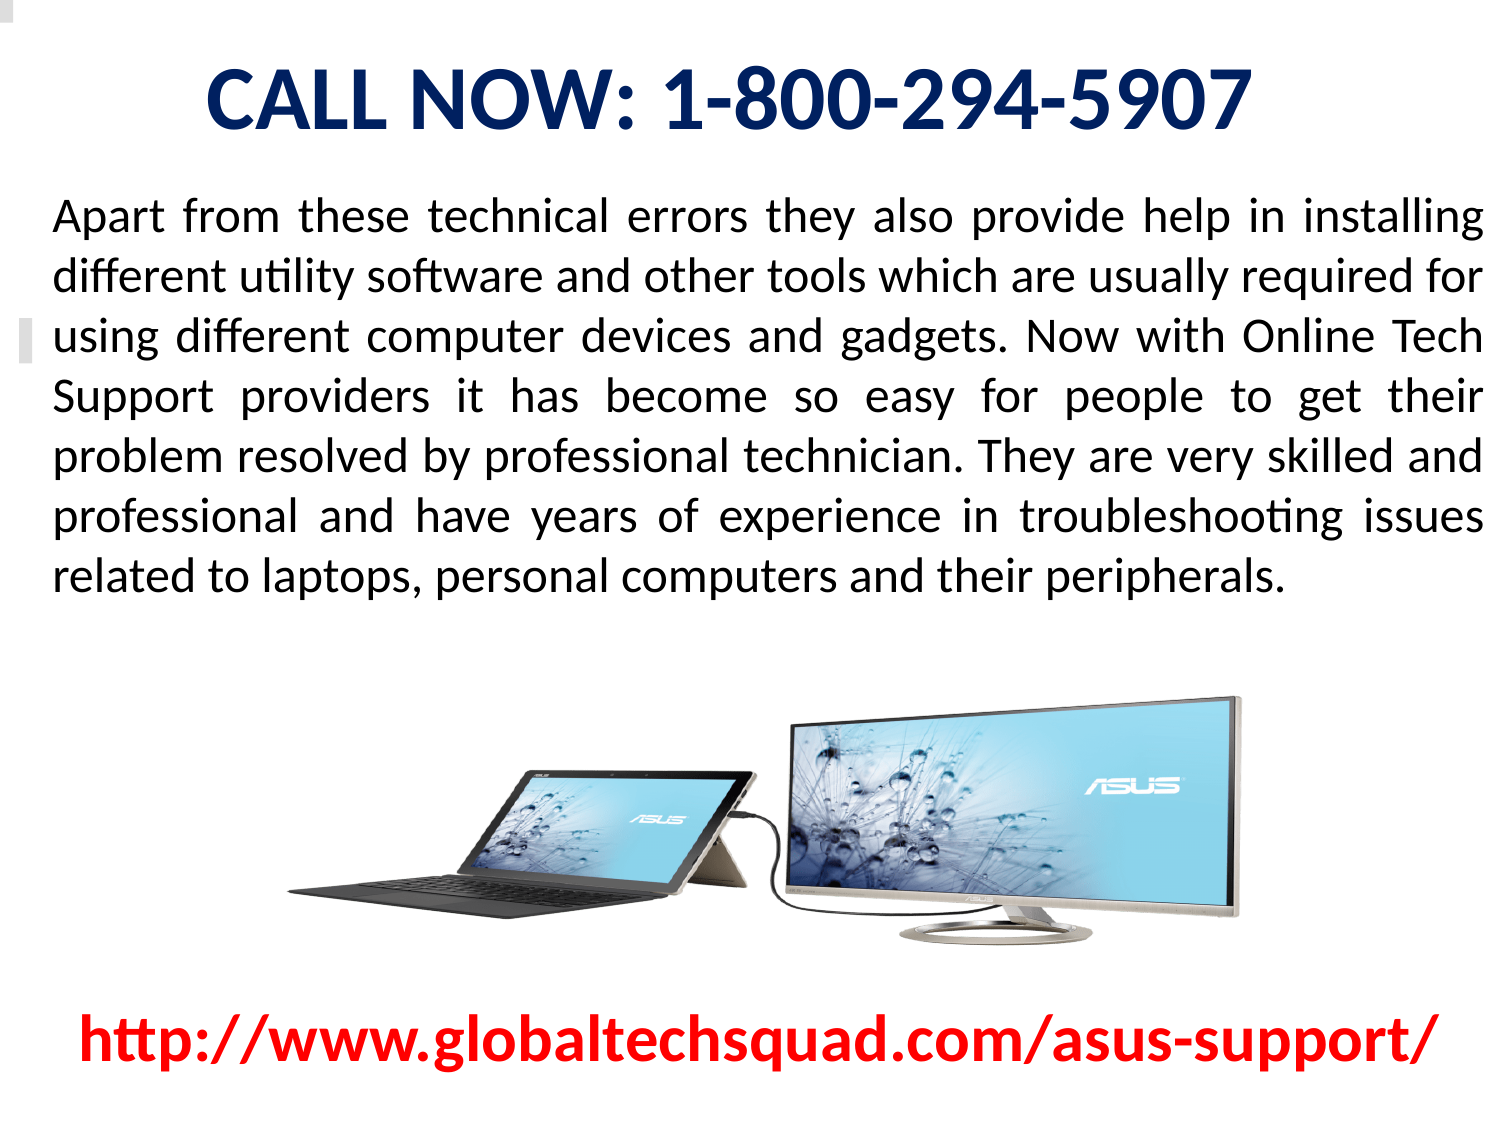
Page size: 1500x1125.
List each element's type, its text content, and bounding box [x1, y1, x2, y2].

text_box Apart from these technical errors they also provide help in installing different utility software and other tools which are usually required for using different computer devices and gadgets. Now with Online Tech Support providers it has become so easy for people to get their problem resolved by professional technician. They are very skilled and professional and have years of experience in troubleshooting issues related to laptops, personal computers and their peripherals. [37, 174, 1500, 610]
text_box CALL NOW: 1-800-294-5907 [192, 30, 1271, 156]
text_box [0, 0, 14, 23]
picture [249, 649, 1313, 977]
text_box [19, 318, 33, 364]
text_box http://www.globaltechsquad.com/asus-support/ [62, 987, 1458, 1083]
